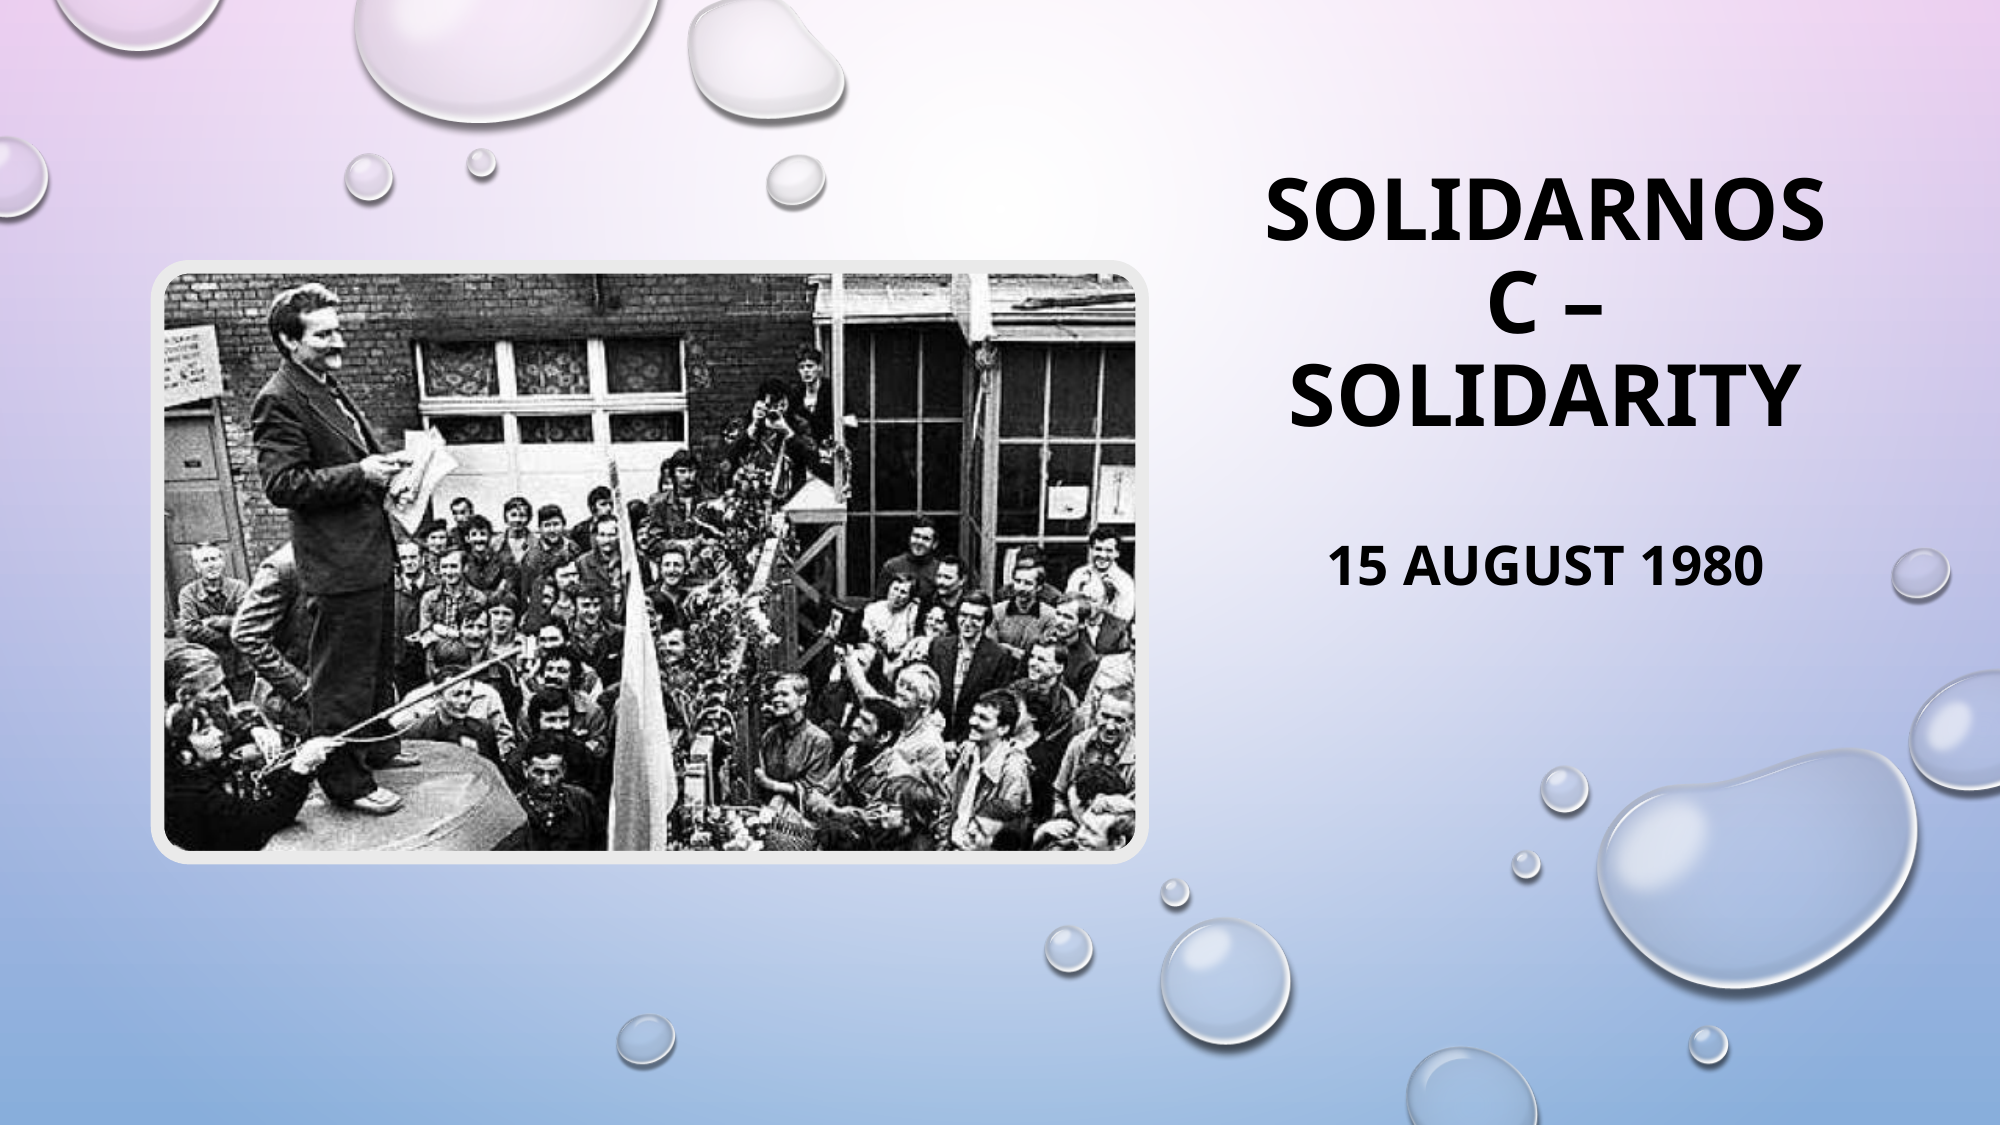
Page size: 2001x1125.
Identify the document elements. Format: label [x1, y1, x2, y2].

list [157, 266, 1143, 858]
picture [0, 0, 2000, 1125]
